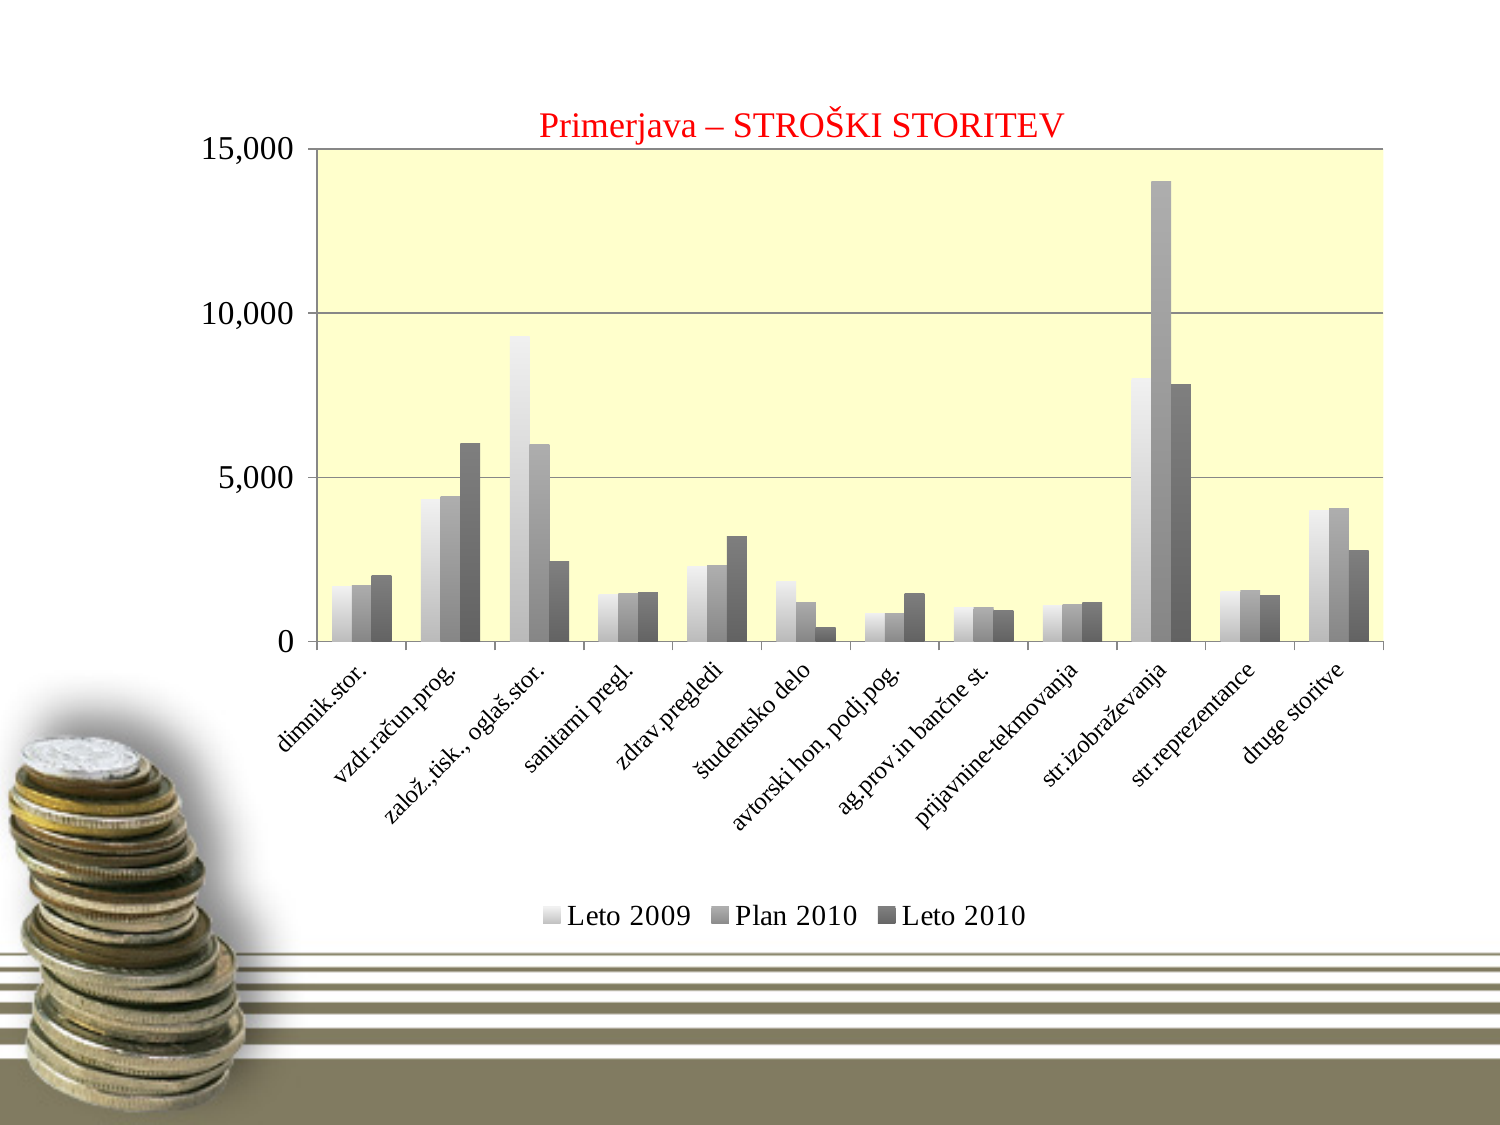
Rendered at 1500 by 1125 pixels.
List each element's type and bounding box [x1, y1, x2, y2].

chart [105, 70, 1466, 938]
picture [0, 0, 1500, 1125]
